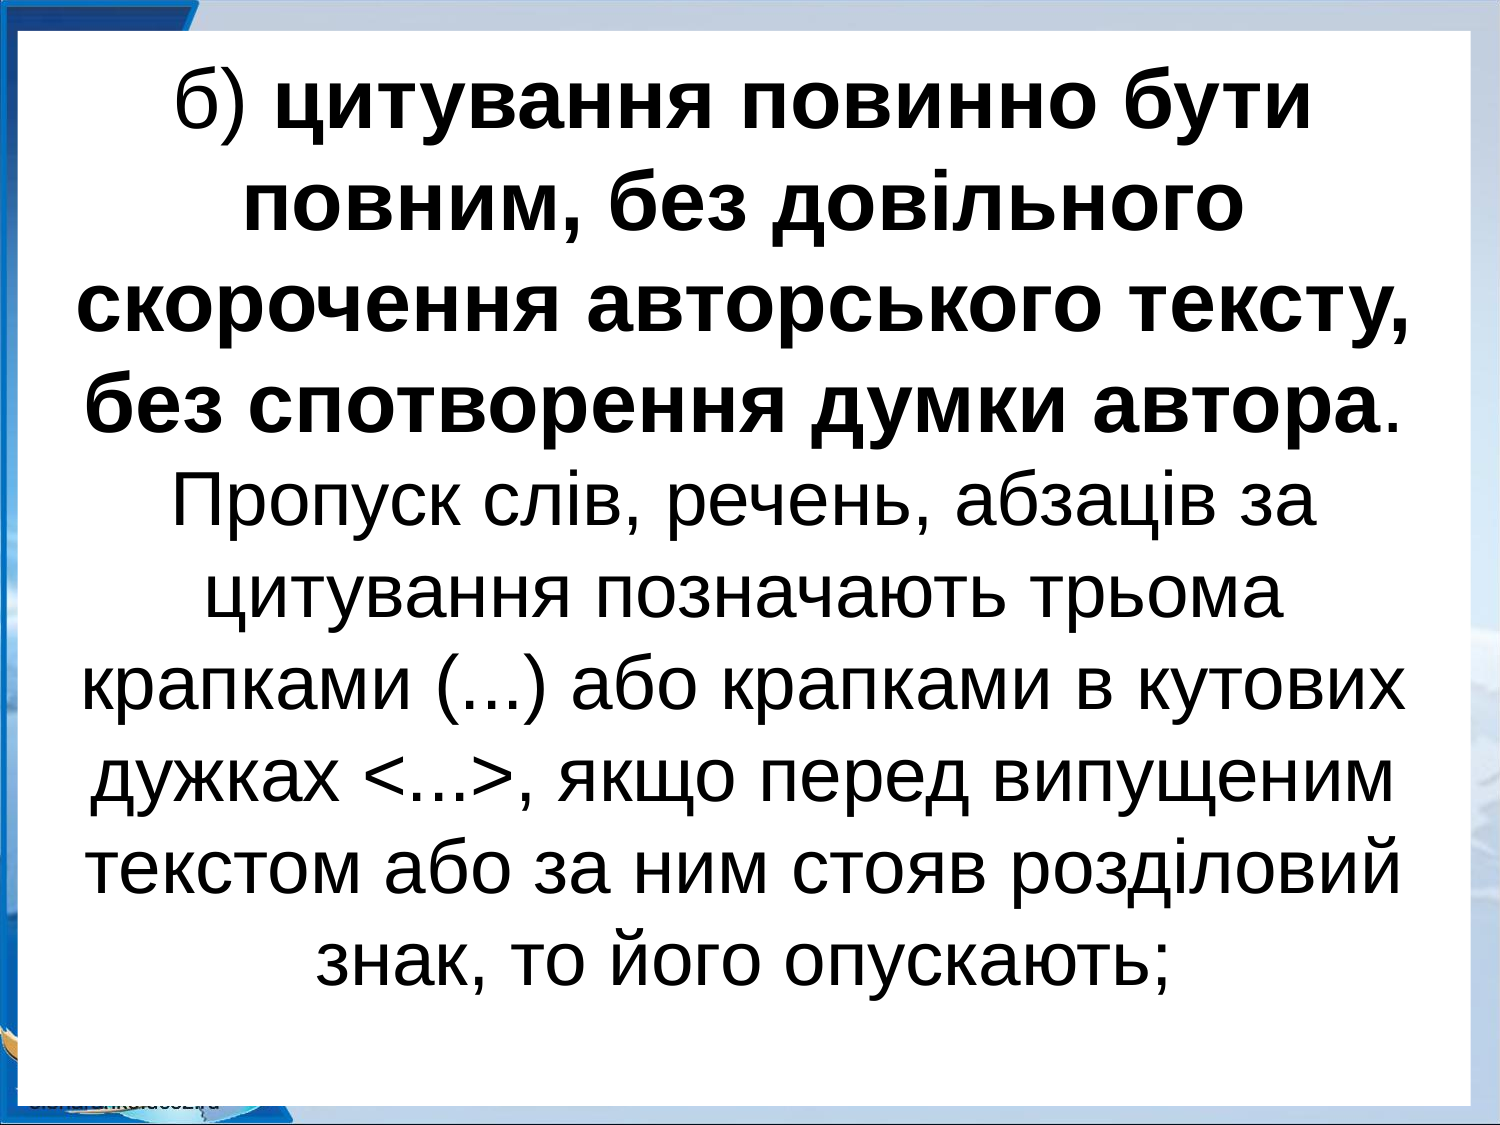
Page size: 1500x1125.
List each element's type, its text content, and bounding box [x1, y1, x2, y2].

picture [0, 0, 1500, 1125]
title б) цитування повинно бути повним, без довільного скорочення авторського тексту, без спотворення думки автора. Пропуск слів, речень, абзаців за цитування позначають трьома крапками (...) або крапками в кутових дужках <...>, якщо перед випущеним текстом або за ним стояв розділовий знак, то його опускають; [17, 30, 1471, 1106]
